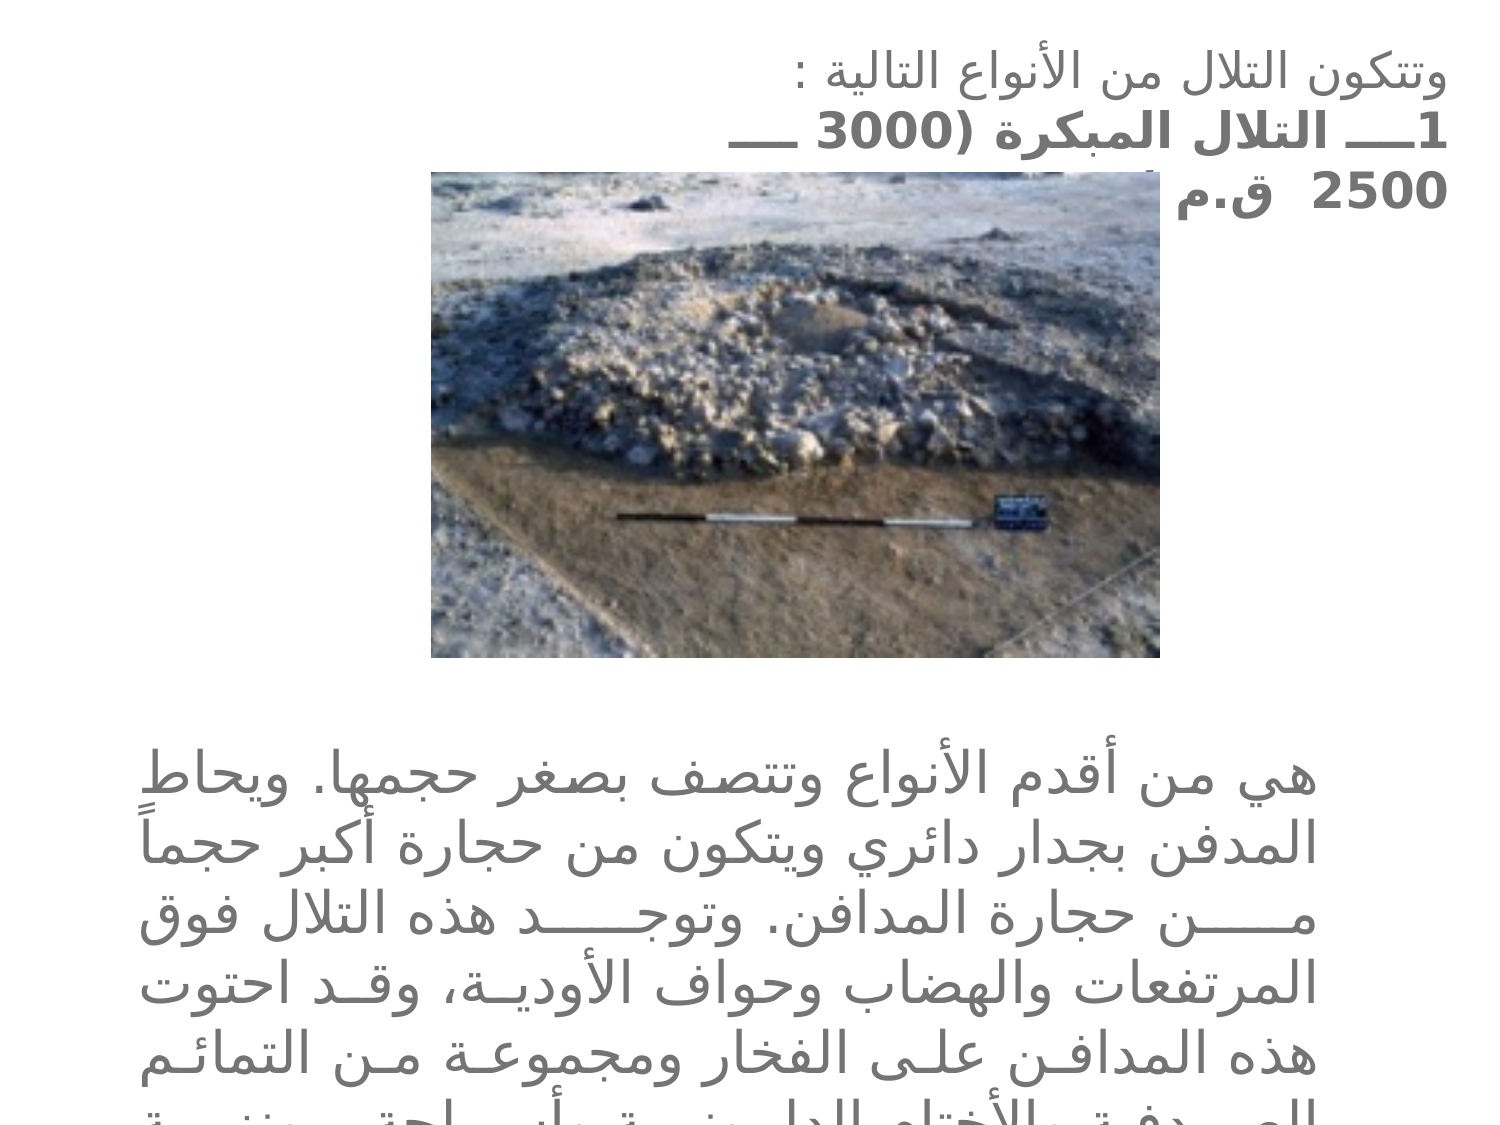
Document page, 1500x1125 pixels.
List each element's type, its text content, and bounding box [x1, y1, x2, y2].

picture [430, 172, 1160, 658]
text_box هي من أقدم الأنواع وتتصف بصغر حجمها. ويحاط المدفن بجدار دائري ويتكون من حجارة أكبر حجماً من حجارة المدافن. وتوجد هذه التلال فوق المرتفعات والهضاب وحواف الأودية، وقد احتوت هذه المدافن على الفخار ومجموعة من التمائم الصدفية والأختام الدلمونية وأسلحة برونزية وعقود. [123, 727, 1335, 1125]
text_box وتتكون التلال من الأنواع التالية : 1ـ التلال المبكرة (3000 ـ 2500 ق.م ): [714, 30, 1465, 226]
